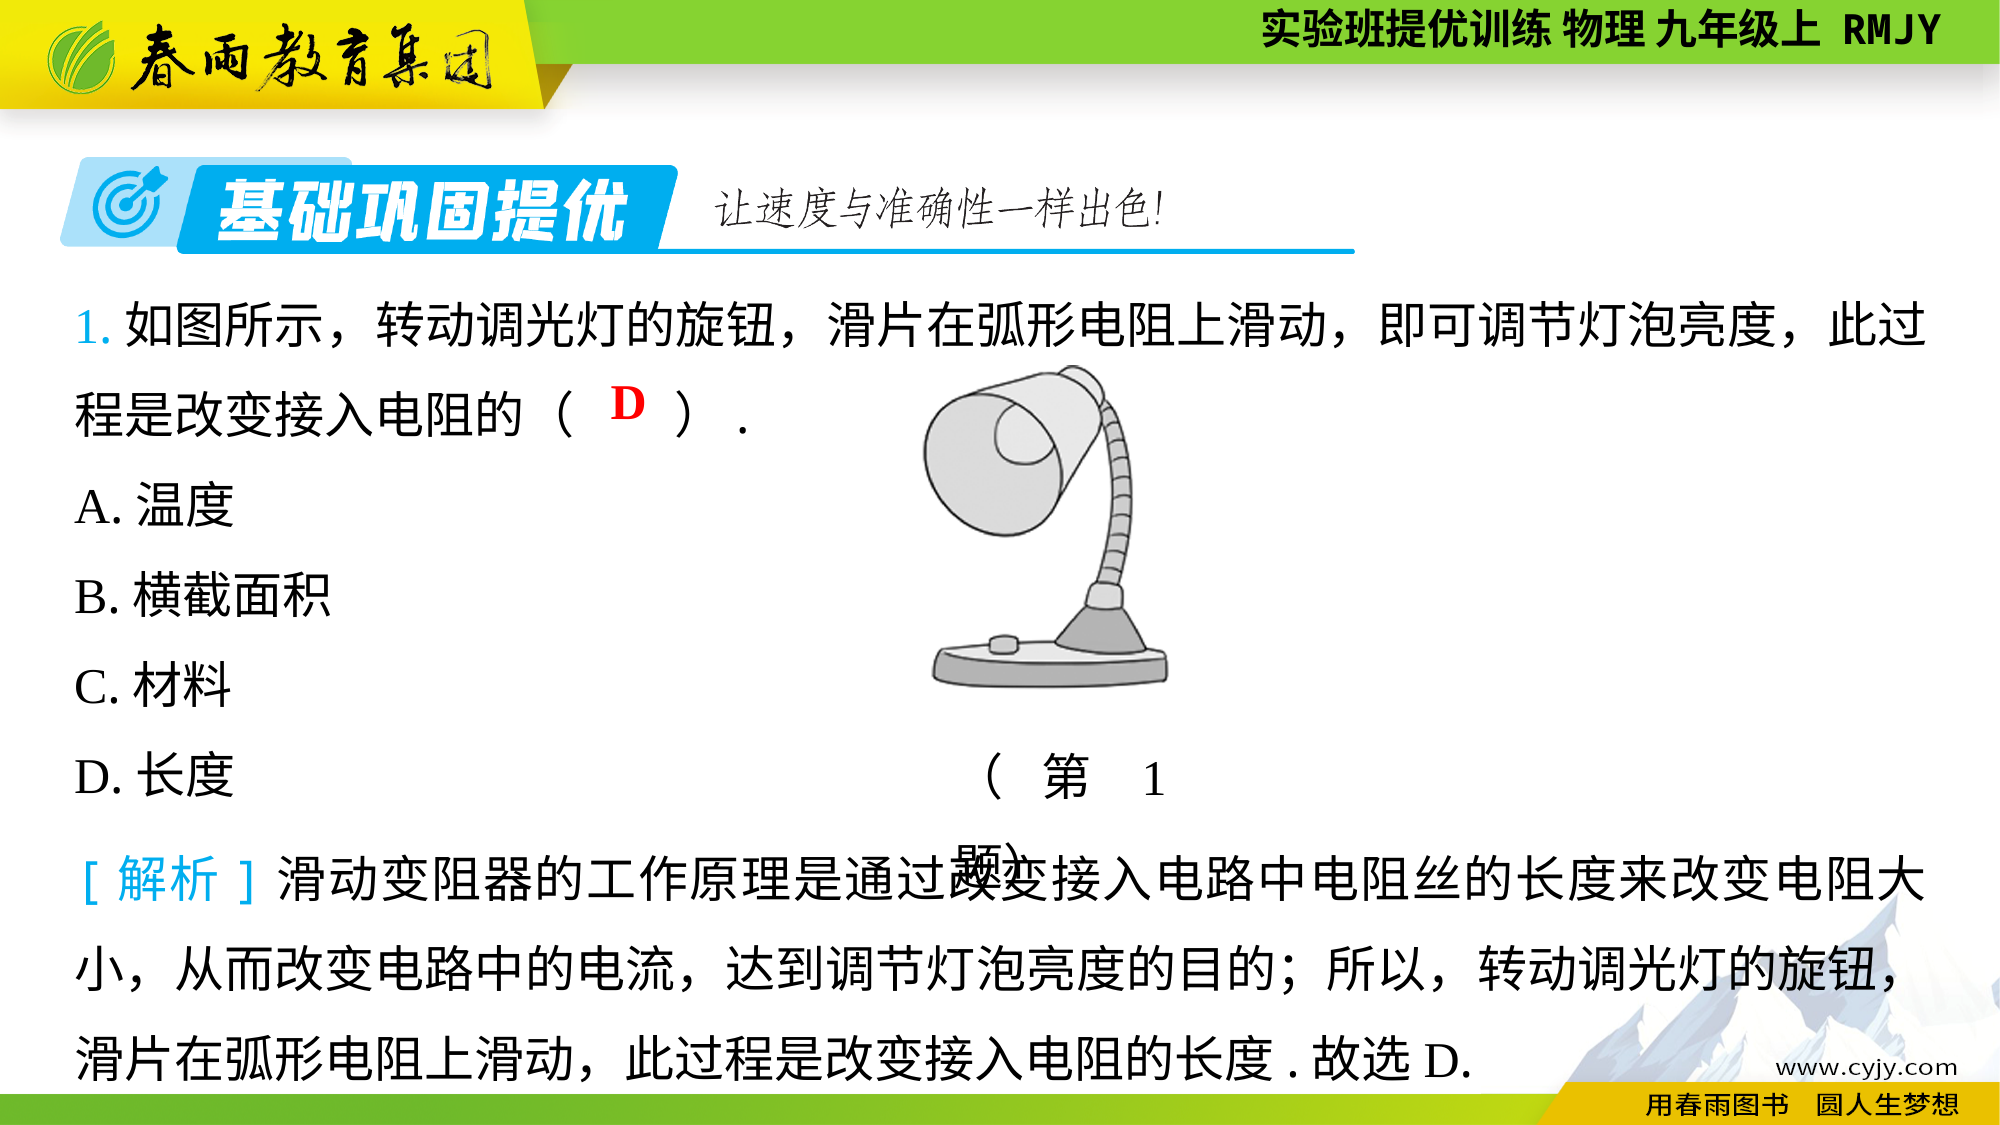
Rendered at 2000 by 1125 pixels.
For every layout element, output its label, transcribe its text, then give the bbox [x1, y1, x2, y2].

text_box （第1题） [938, 708, 1194, 810]
picture [0, 0, 2000, 1125]
list 1.如图所示，转动调光灯的旋钮，滑片在弧形电阻上滑动，即可调节灯泡亮度，此过程是改变接入电阻的（ ）. A.温度 B.横截面积 C.材料 D.长度 [59, 255, 1944, 810]
text_box D [595, 362, 662, 437]
text_box [解析]滑动变阻器的工作原理是通过改变接入电路中电阻丝的长度来改变电阻大小，从而改变电路中的电流，达到调节灯泡亮度的目的；所以，转动调光灯的旋钮，滑片在弧形电阻上滑动，此过程是改变接入电阻的长度.故选D. [59, 810, 1944, 1096]
